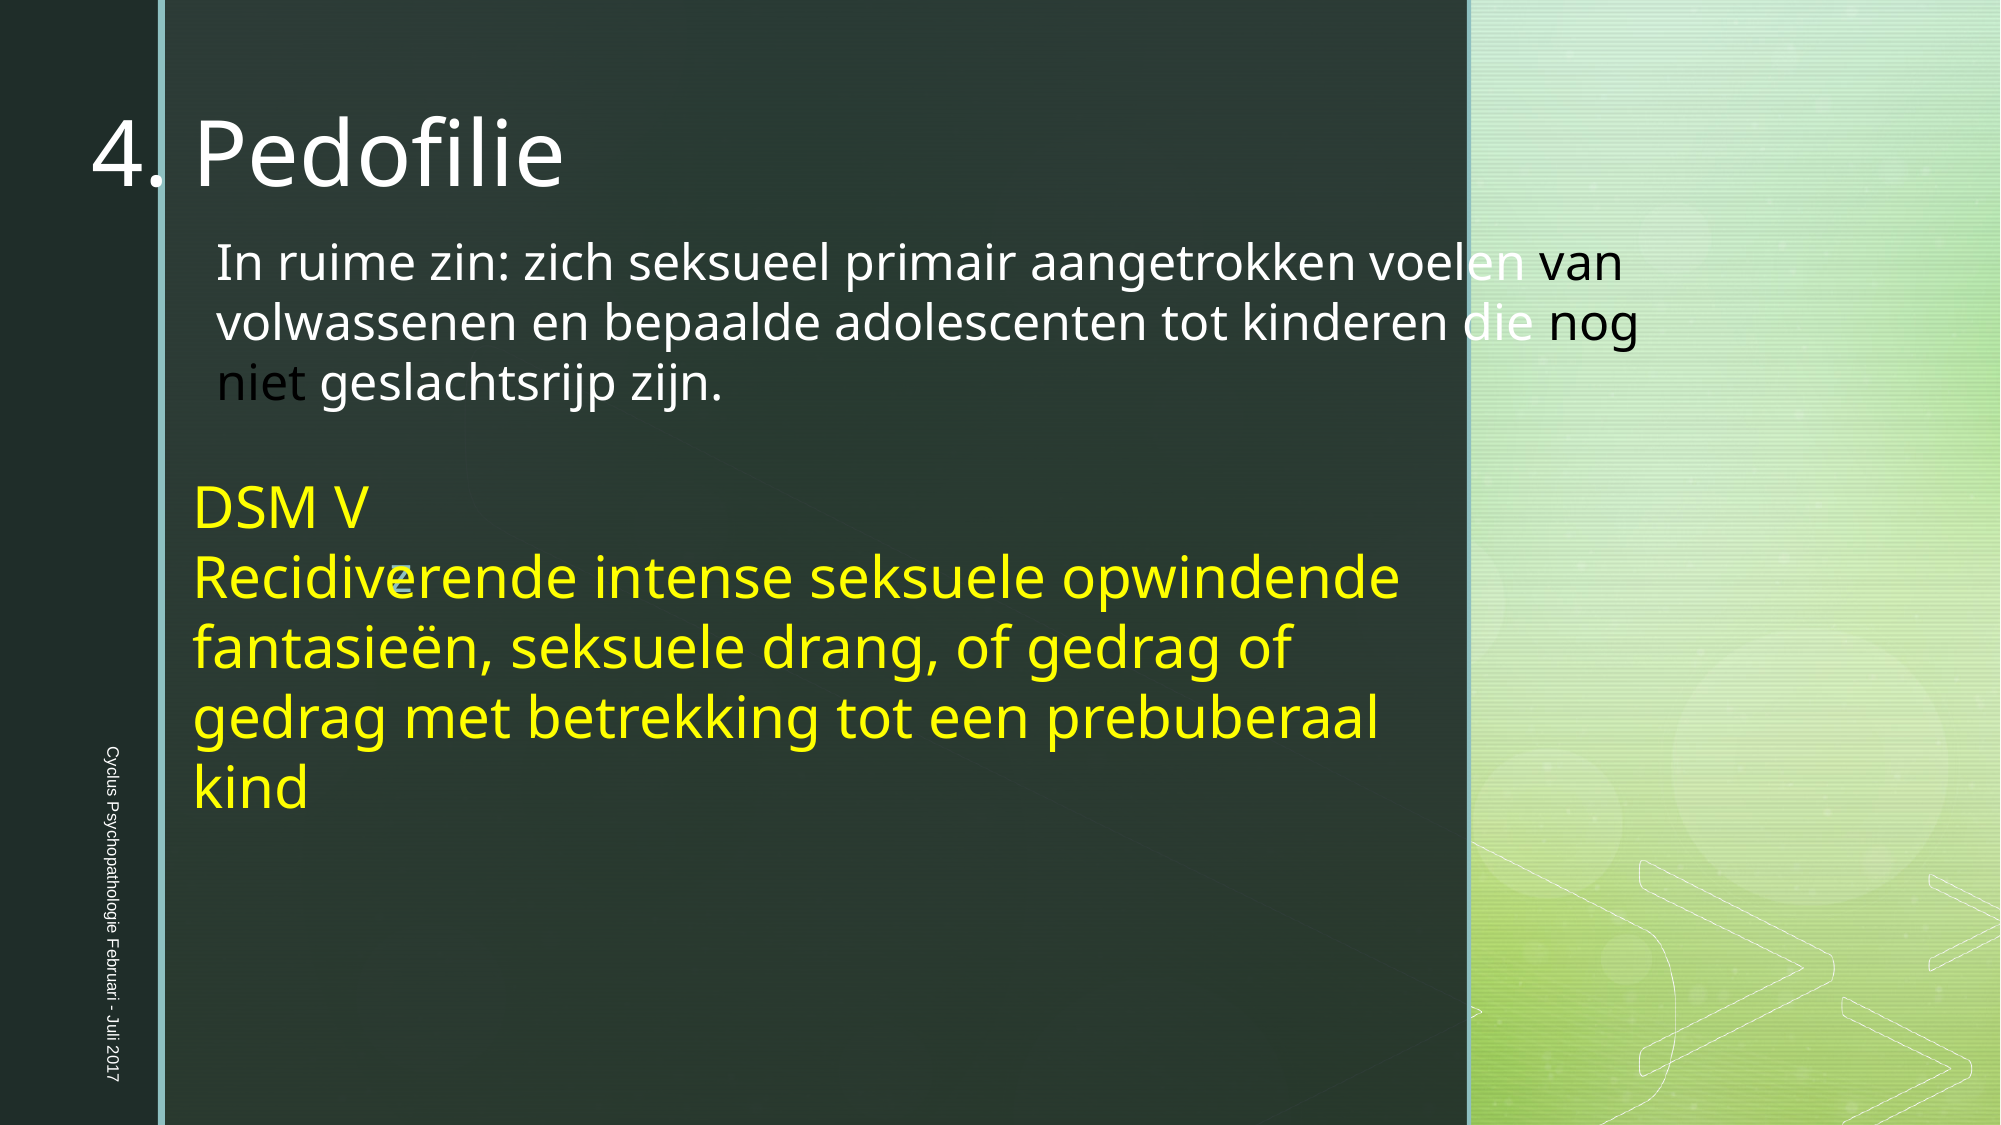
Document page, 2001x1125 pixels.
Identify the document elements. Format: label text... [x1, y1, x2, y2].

text_box In ruime zin: zich seksueel primair aangetrokken voelen van volwassenen en bepaalde adolescenten tot kinderen die nog niet geslachtsrijp zijn. [201, 222, 1755, 418]
footer Cyclus Psychopathologie Februari - Juli 2017 [101, 213, 131, 1098]
text_box DSM V Recidiverende intense seksuele opwindende fantasieën, seksuele drang, of gedrag of gedrag met betrekking tot een prebuberaal kind [177, 462, 1466, 828]
picture [1472, 0, 2001, 1125]
text_box 4. Pedofilie [77, 87, 1085, 213]
